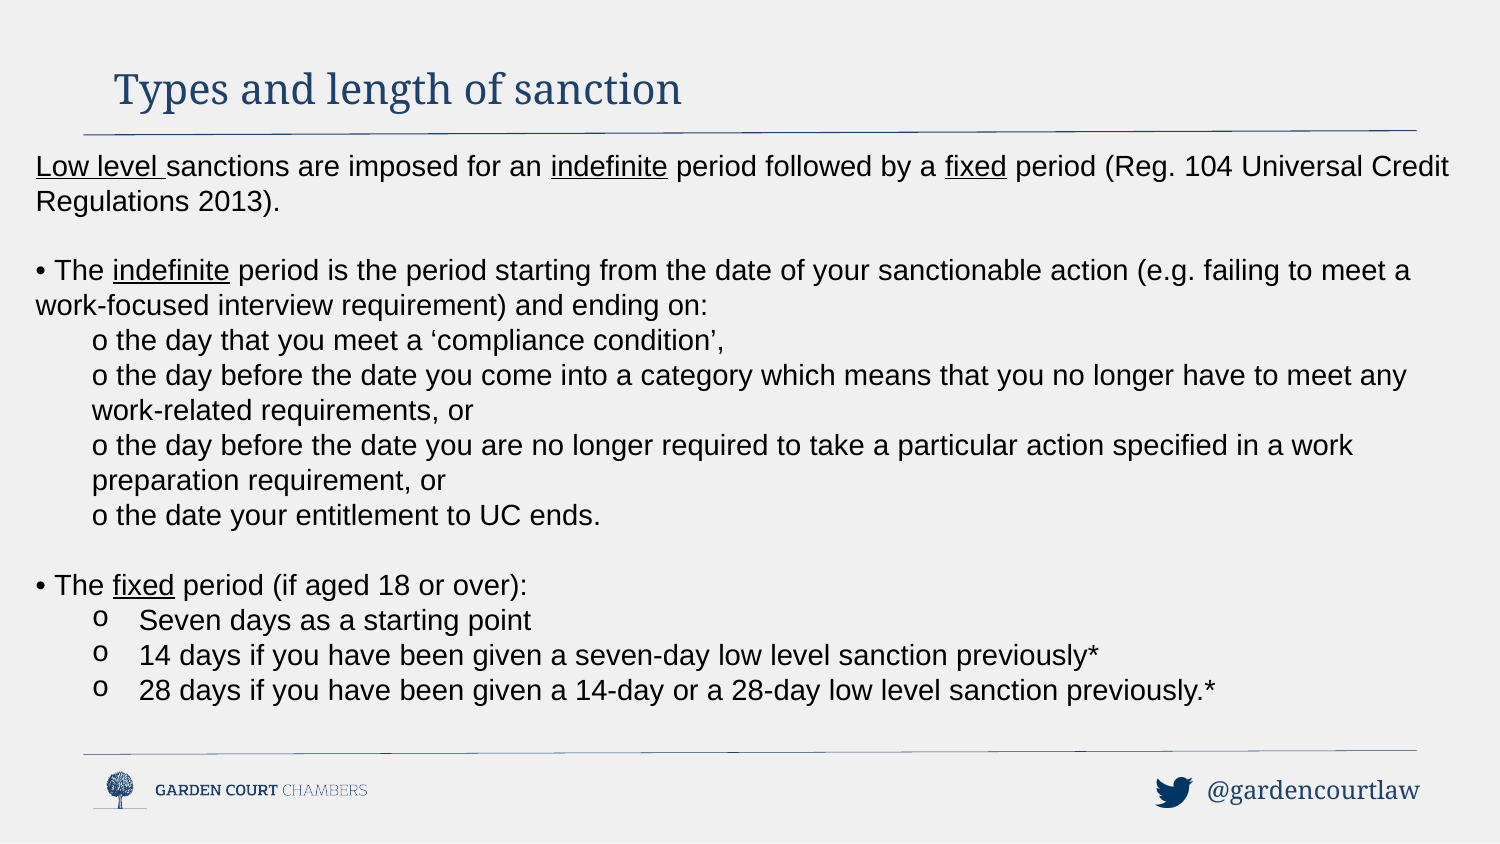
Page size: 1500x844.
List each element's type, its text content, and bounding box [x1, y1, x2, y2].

list Types and length of sanction [98, 61, 957, 111]
picture [1155, 777, 1193, 808]
picture [93, 771, 367, 809]
text_box Low level sanctions are imposed for an indefinite period followed by a fixed period (Reg. 104 Universal Credit Regulations 2013). • The indefinite period is the period starting from the date of your sanctionable action (e.g. failing to meet a work-focused interview requirement) and ending on: o the day that you meet a ‘compliance condition’, o the day before the date you come into a category which means that you no longer have to meet any work-related requirements, or o the day before the date you are no longer required to take a particular action specified in a work preparation requirement, or o the date your entitlement to UC ends. • The fixed period (if aged 18 or over): Seven days as a starting point 14 days if you have been given a seven-day low level sanction previously* 28 days if you have been given a 14-day or a 28-day low level sanction previously.* [20, 139, 1485, 749]
